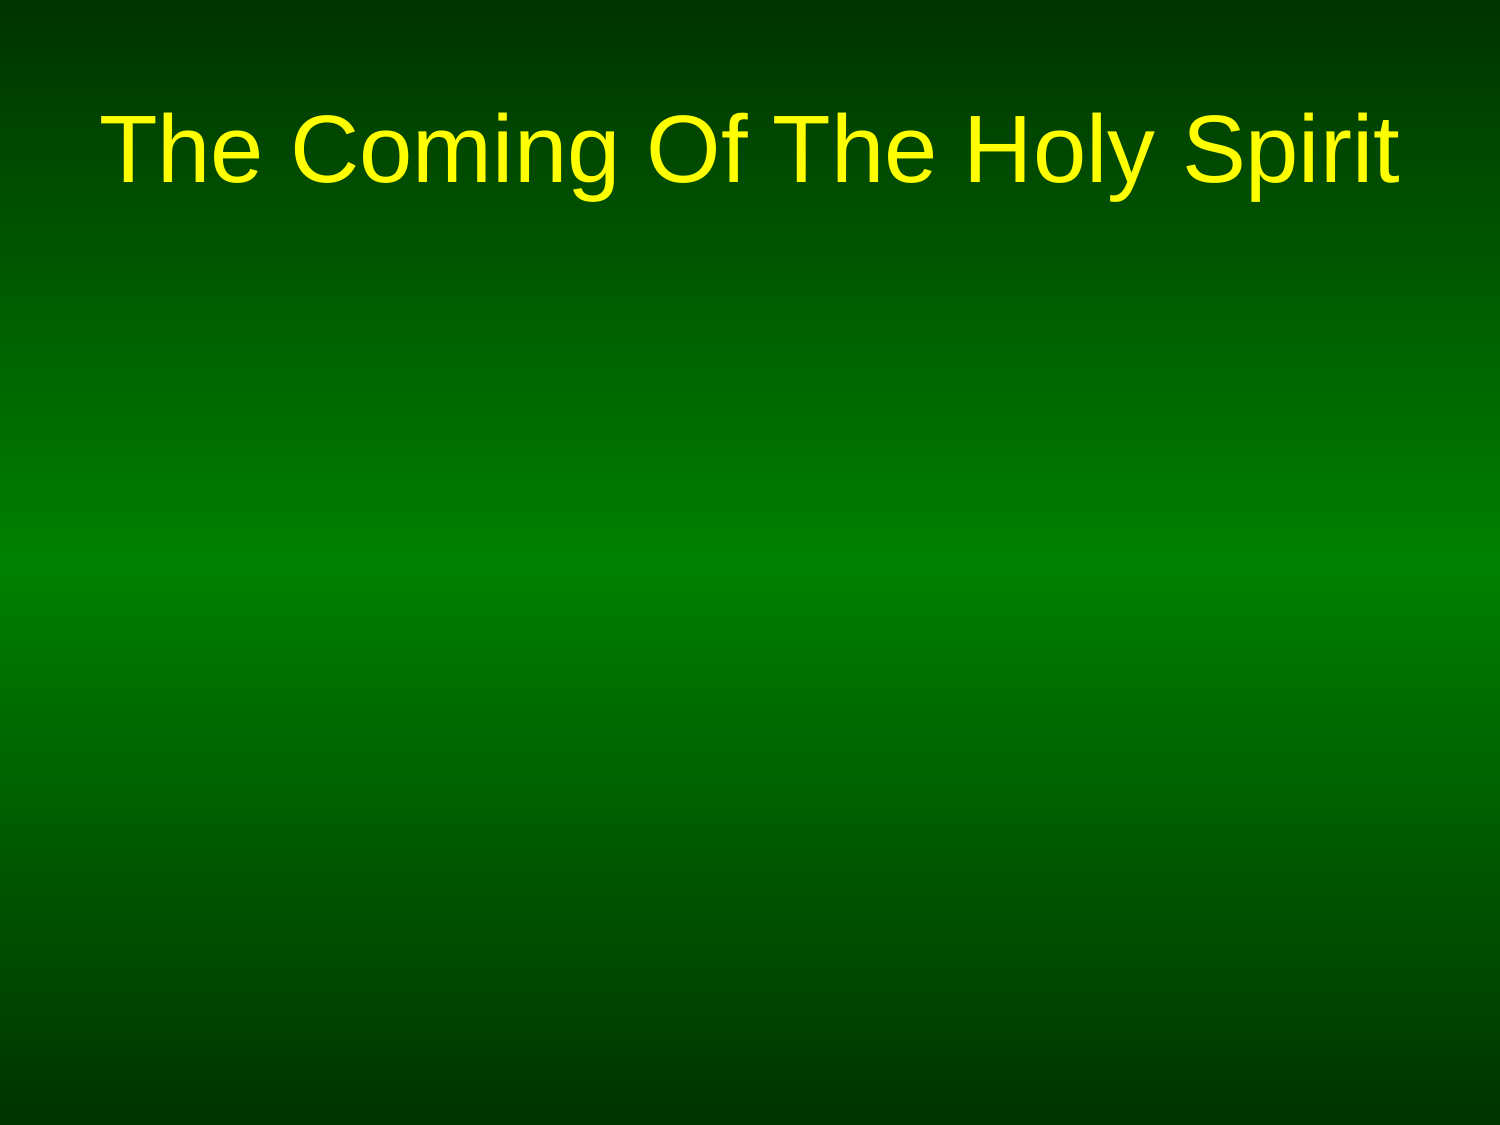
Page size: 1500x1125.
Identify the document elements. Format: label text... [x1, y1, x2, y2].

title The Coming Of The Holy Spirit [37, 50, 1463, 238]
